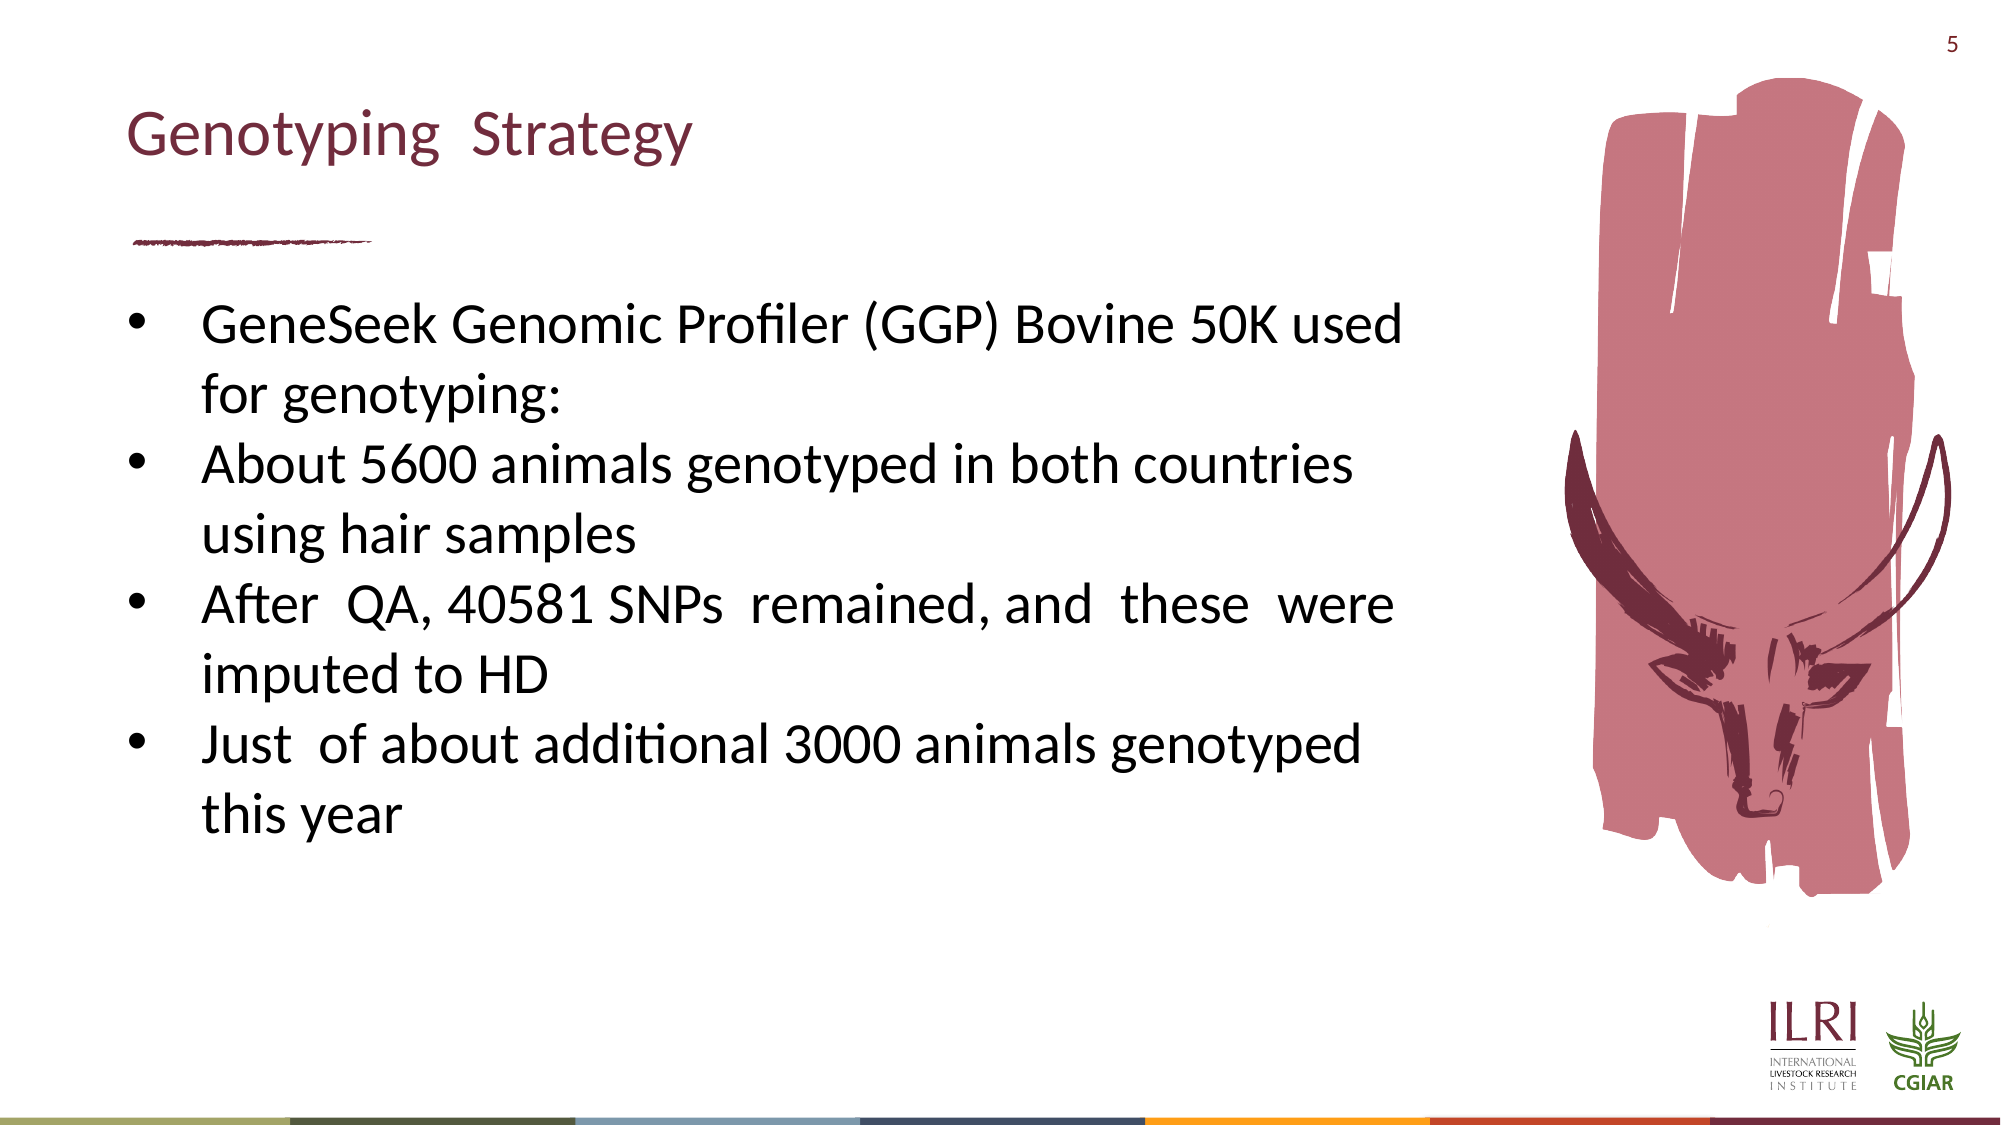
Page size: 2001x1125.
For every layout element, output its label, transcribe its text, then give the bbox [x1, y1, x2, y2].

title Genotyping Strategy [111, 81, 1442, 238]
list GeneSeek Genomic Profiler (GGP) Bovine 50K used for genotyping: About 5600 animals genotyped in both countries using hair samples After QA, 40581 SNPs remained, and these were imputed to HD Just of about additional 3000 animals genotyped this year [111, 277, 1442, 1028]
picture [1534, 22, 1974, 947]
